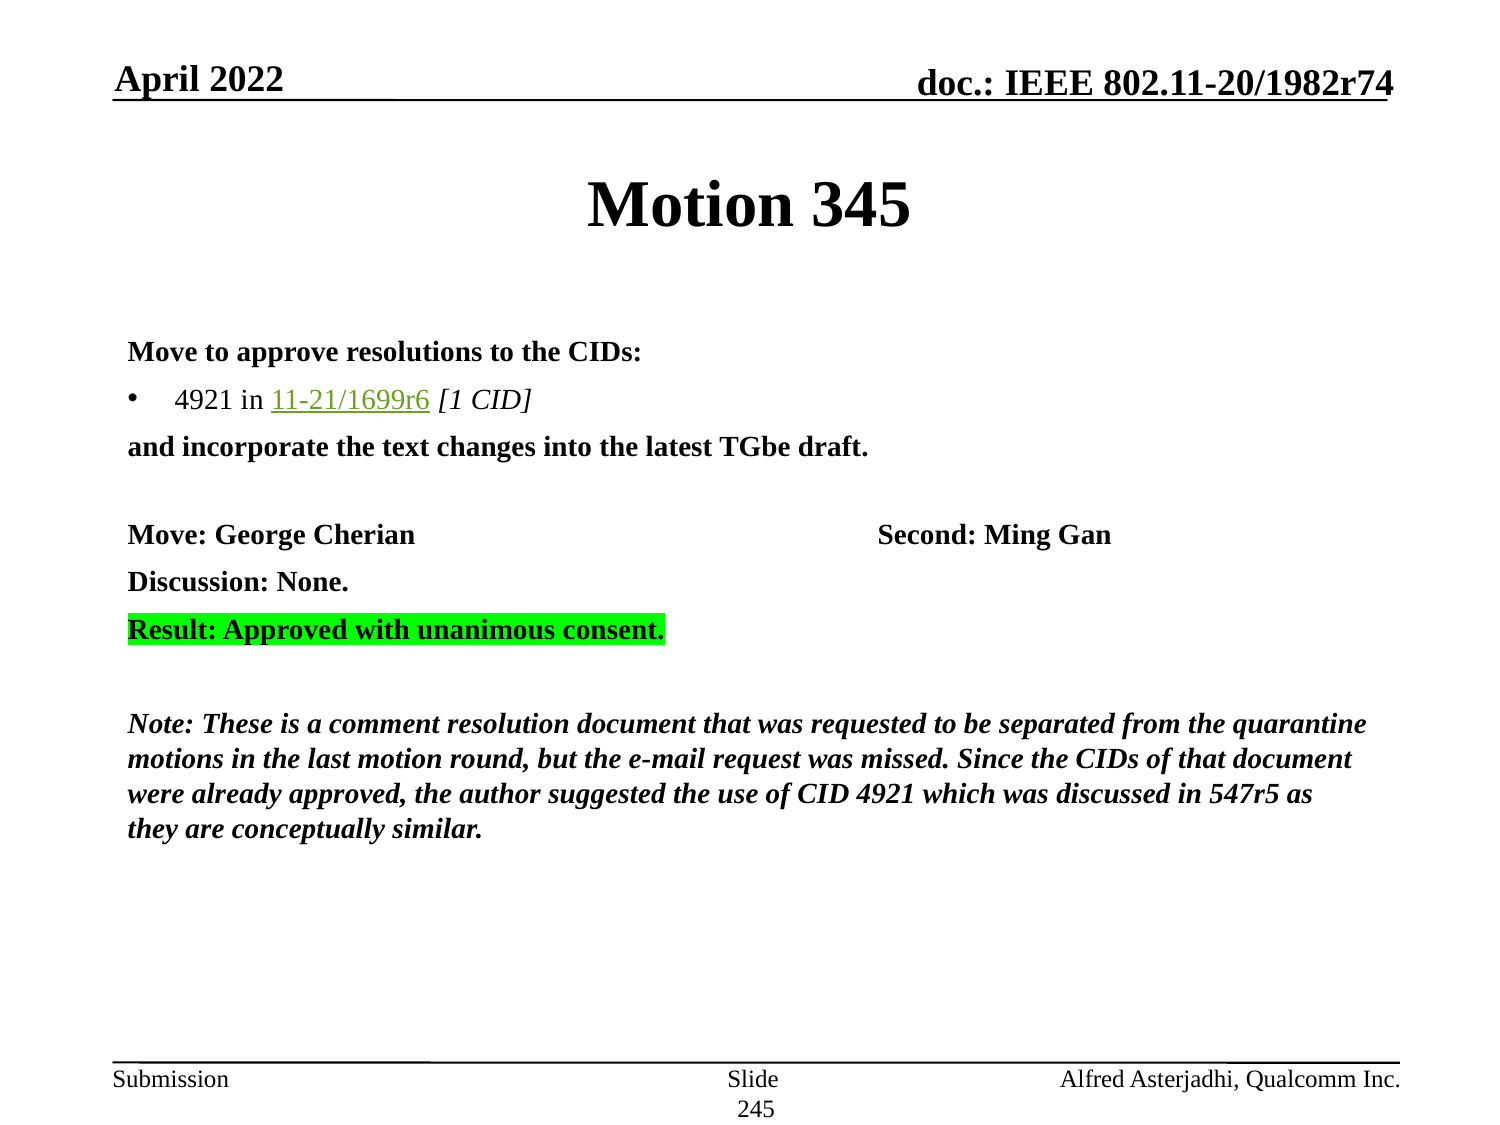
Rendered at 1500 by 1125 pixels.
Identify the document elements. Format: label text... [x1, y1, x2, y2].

title Motion 345 [112, 112, 1388, 288]
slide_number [114, 54, 423, 100]
footer Alfred Asterjadhi, Qualcomm Inc. [878, 1061, 1402, 1093]
list Move to approve resolutions to the CIDs: 4921 in 11-21/1699r6 [1 CID] and incorporate the text changes into the latest TGbe draft. Move: George Cherian Second: Ming Gan Discussion: None. Result: Approved with unanimous consent. Note: These is a comment resolution document that was requested to be separated from the quarantine motions in the last motion round, but the e-mail request was missed. Since the CIDs of that document were already approved, the author suggested the use of CID 4921 which was discussed in 547r5 as they are conceptually similar. [112, 324, 1388, 1063]
slide_number Slide 245 [712, 1061, 800, 1123]
